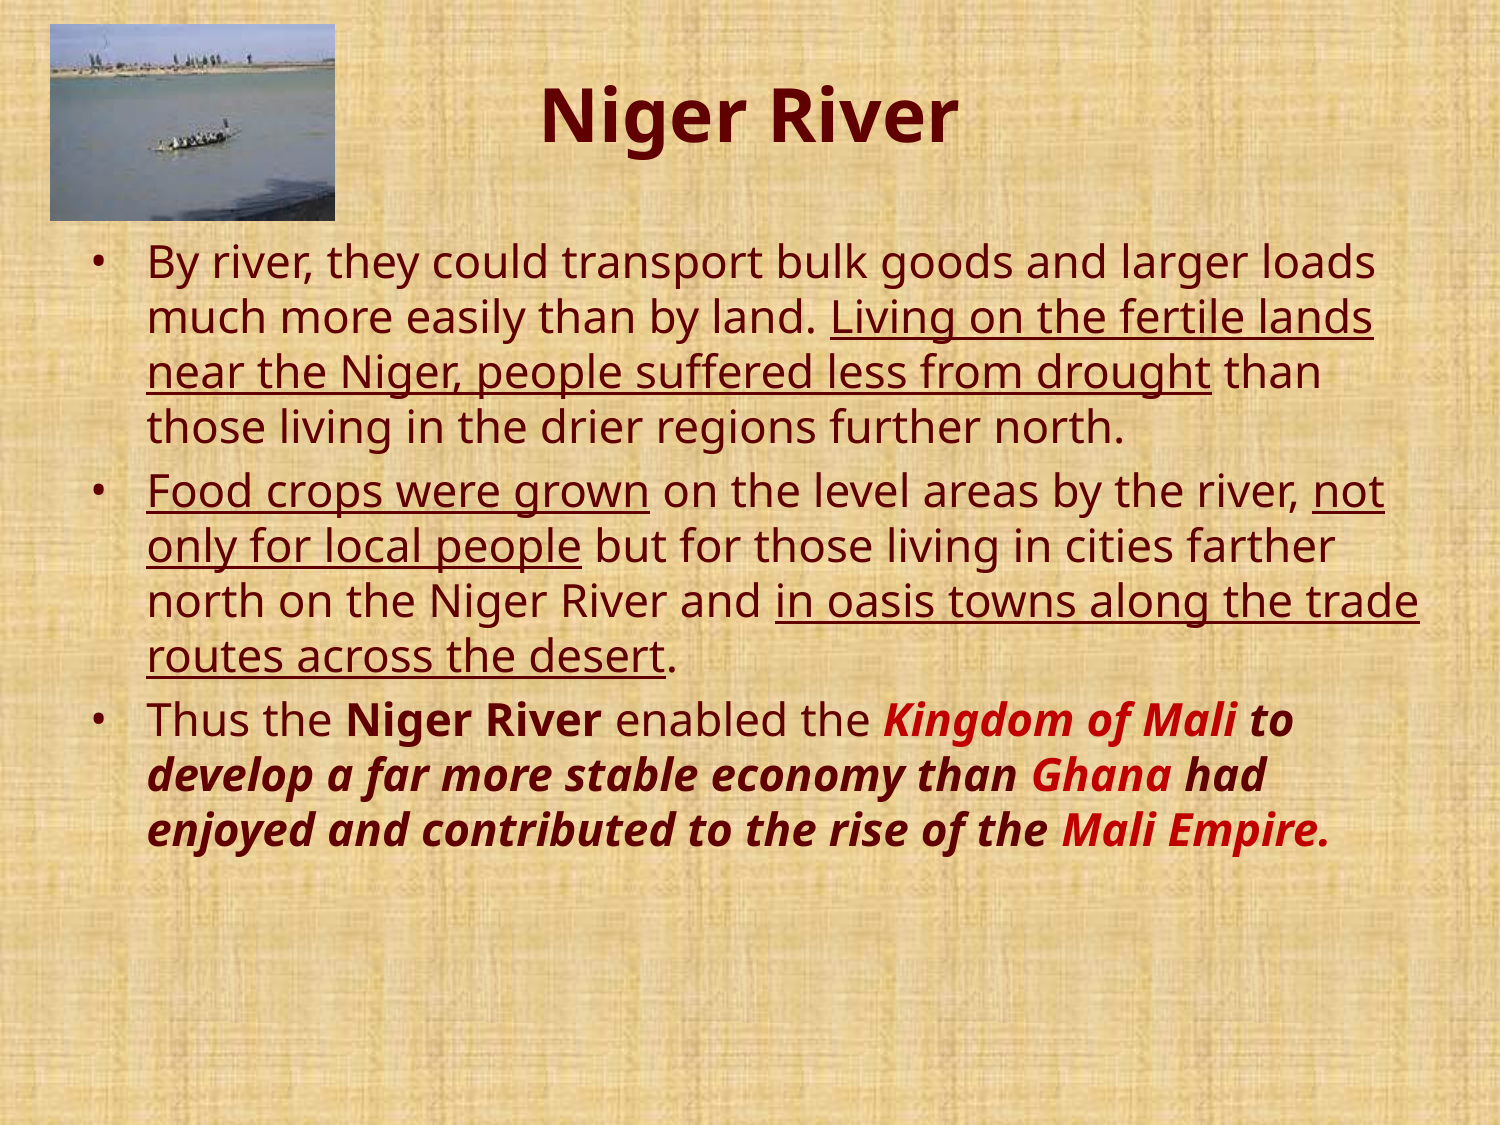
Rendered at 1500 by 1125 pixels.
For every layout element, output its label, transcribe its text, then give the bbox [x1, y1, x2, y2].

picture [0, 0, 1500, 1125]
title Niger River [336, 24, 1425, 200]
list By river, they could transport bulk goods and larger loads much more easily than by land. Living on the fertile lands near the Niger, people suffered less from drought than those living in the drier regions further north. Food crops were grown on the level areas by the river, not only for local people but for those living in cities farther north on the Niger River and in oasis towns along the trade routes across the desert. Thus the Niger River enabled the Kingdom of Mali to develop a far more stable economy than Ghana had enjoyed and contributed to the rise of the Mali Empire. [75, 224, 1450, 1005]
